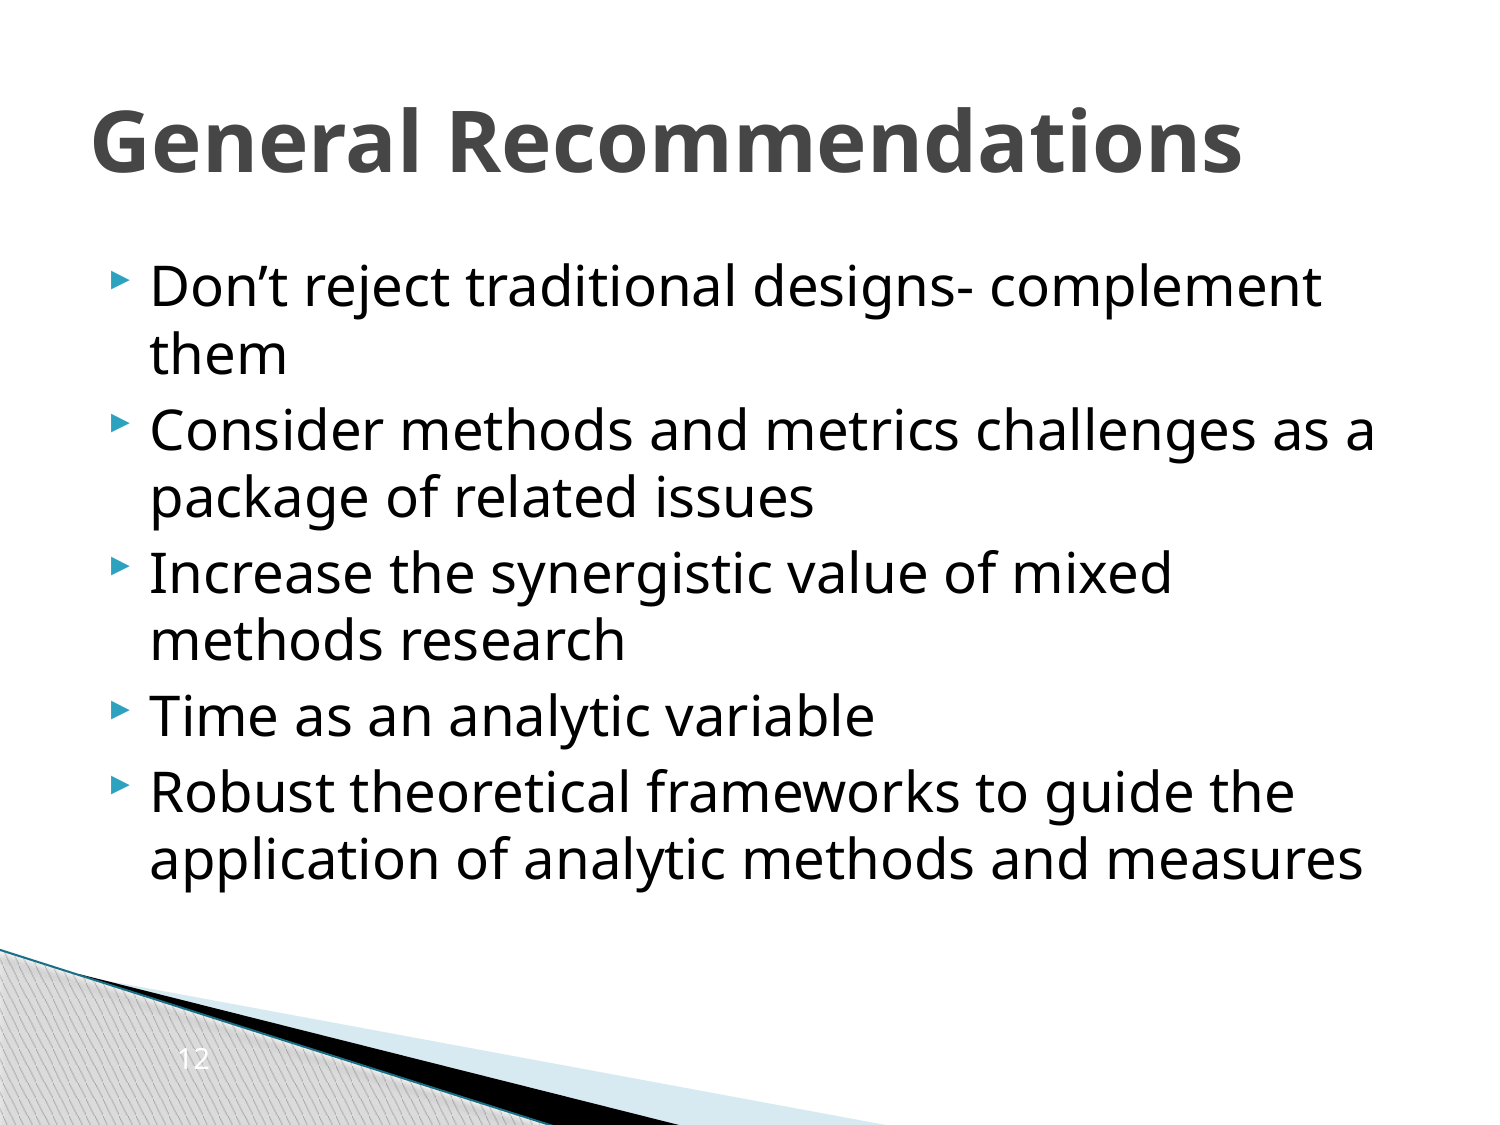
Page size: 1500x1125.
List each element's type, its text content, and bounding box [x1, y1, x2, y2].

list Don’t reject traditional designs- complement them Consider methods and metrics challenges as a package of related issues Increase the synergistic value of mixed methods research Time as an analytic variable Robust theoretical frameworks to guide the application of analytic methods and measures [74, 242, 1426, 986]
title General Recommendations [75, 45, 1425, 233]
slide_number 12 [75, 1009, 225, 1088]
